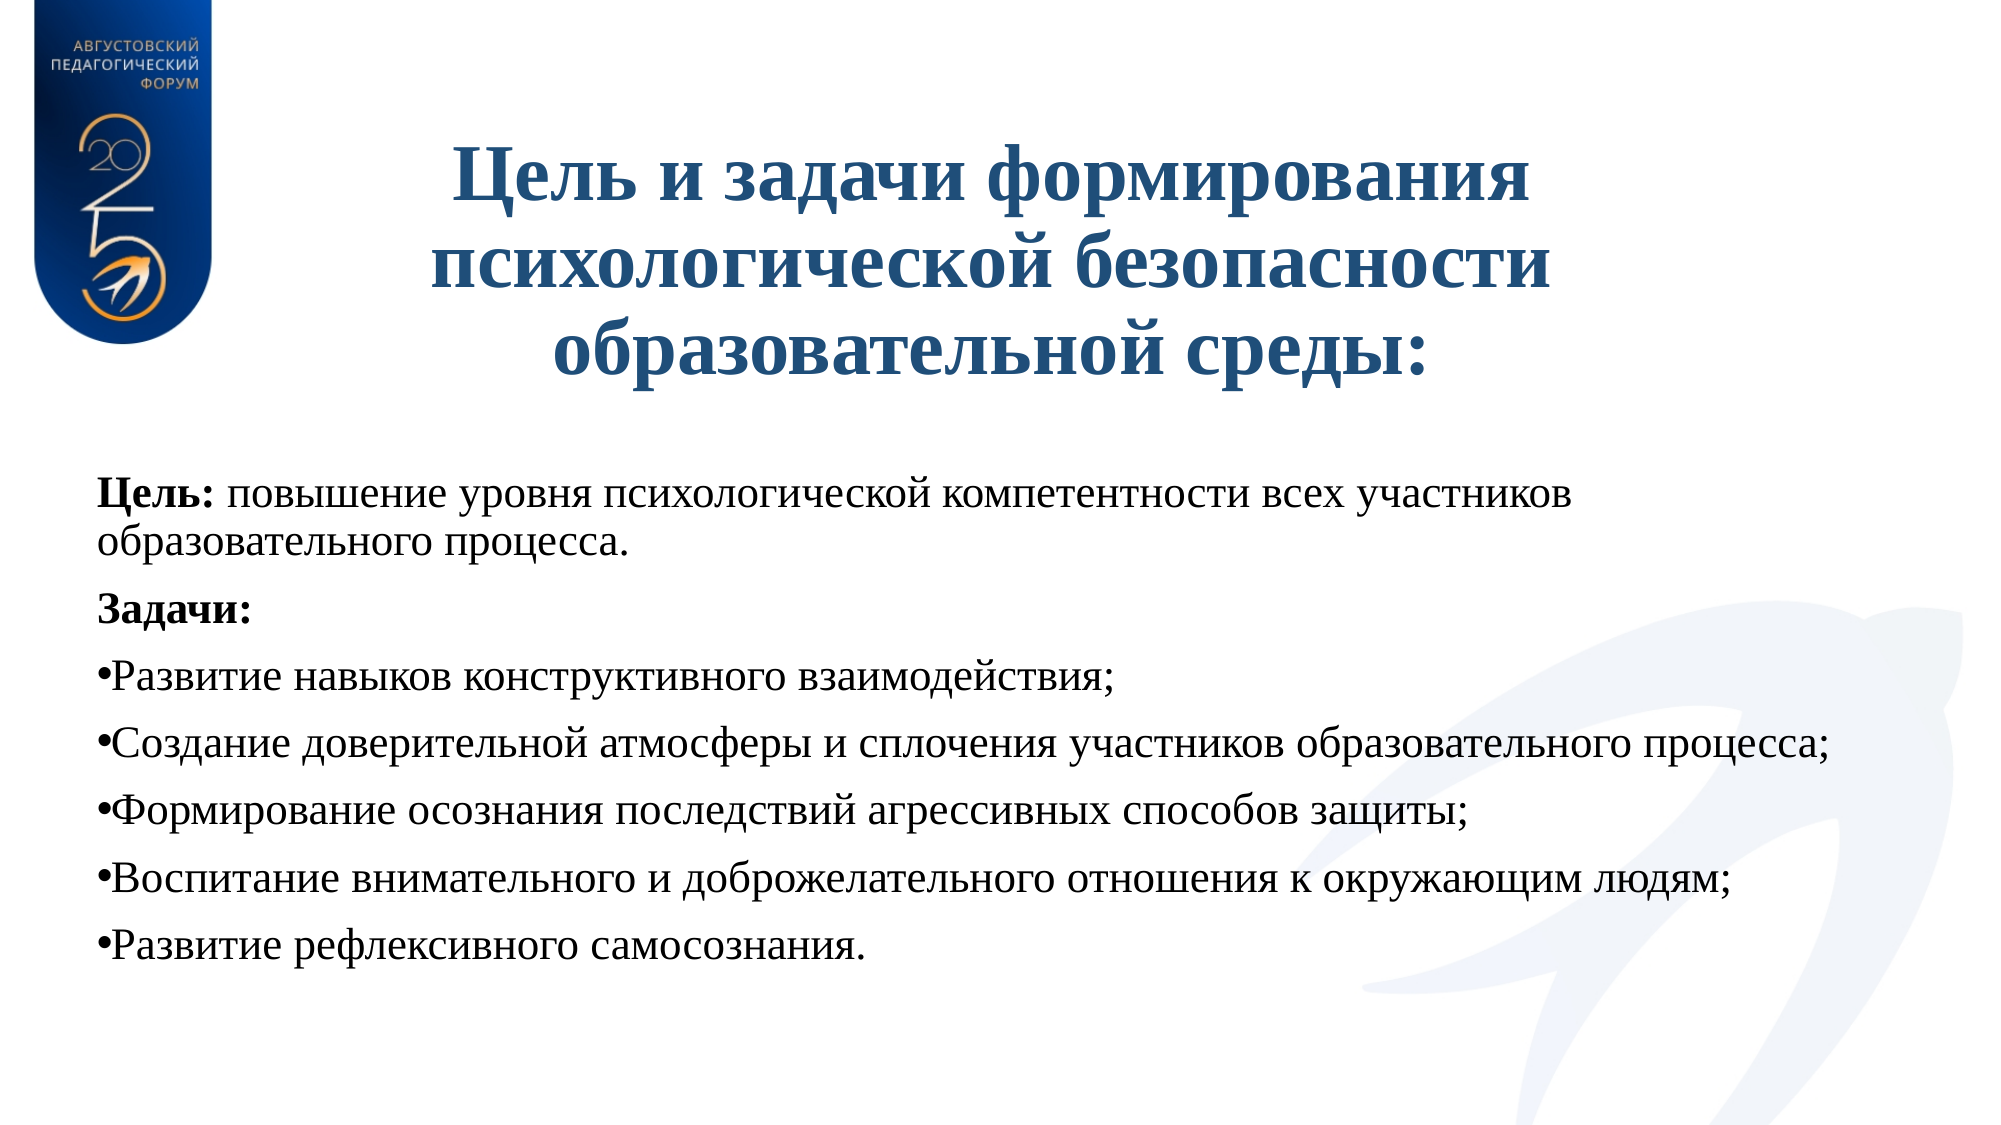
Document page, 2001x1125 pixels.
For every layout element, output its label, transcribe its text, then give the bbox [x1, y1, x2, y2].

subtitle Цель: повышение уровня психологической компетентности всех участников образовательного процесса. Задачи: Развитие навыков конструктивного взаимодействия; Создание доверительной атмосферы и сплочения участников образовательного процесса; Формирование осознания последствий агрессивных способов защиты; Воспитание внимательного и доброжелательного отношения к окружающим людям; Развитие рефлексивного самосознания. [81, 460, 1896, 1015]
title Цель и задачи формирования психологической безопасности образовательной среды: [241, 117, 1742, 460]
picture [0, 0, 2001, 1125]
